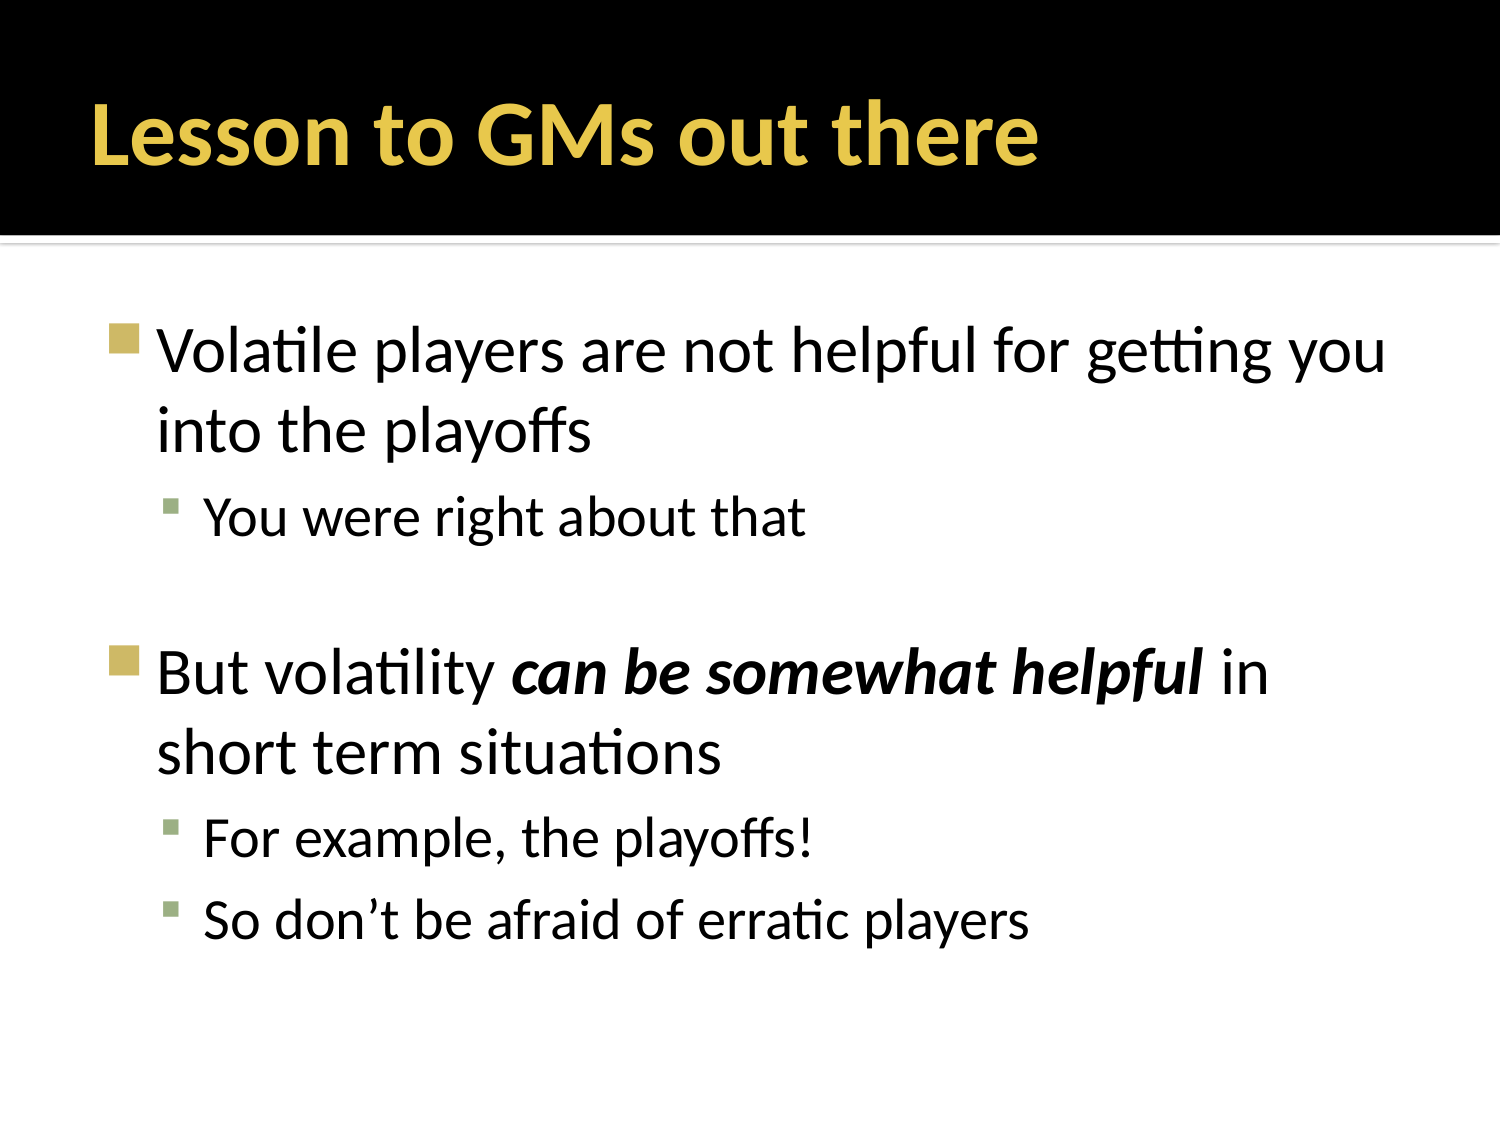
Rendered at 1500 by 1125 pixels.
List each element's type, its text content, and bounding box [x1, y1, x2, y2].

title Lesson to GMs out there [75, 25, 1425, 231]
list Volatile players are not helpful for getting you into the playoffs You were right about that But volatility can be somewhat helpful in short term situations For example, the playoffs! So don’t be afraid of erratic players [75, 291, 1425, 1050]
